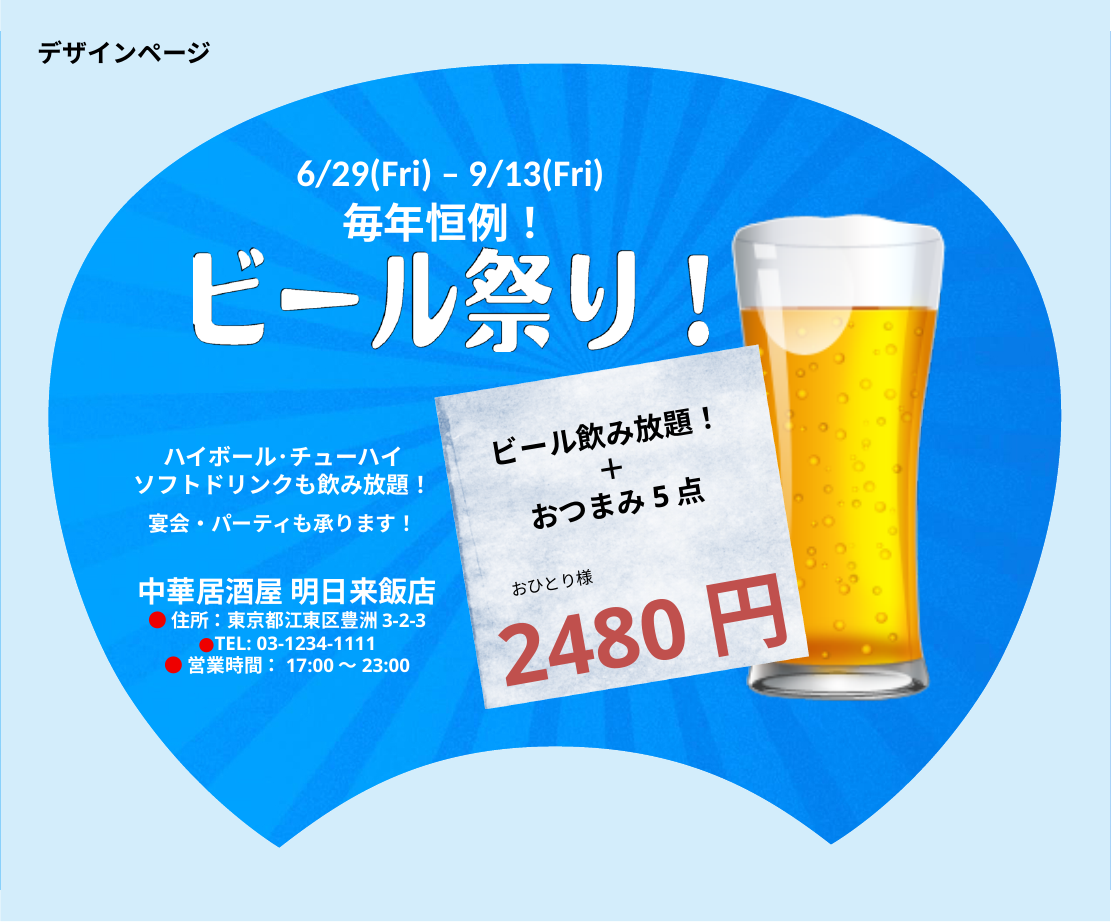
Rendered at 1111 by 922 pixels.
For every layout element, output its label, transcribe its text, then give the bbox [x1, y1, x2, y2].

text_box 宴会・パーティも承ります！ [134, 502, 433, 543]
text_box ●住所：東京都江東区豊洲3-2-3 ●TEL: 03-1234-1111 ●営業時間：17:00～23:00 [0, 601, 452, 685]
text_box ハイボール･チューハイ ソフトドリンクも飲み放題！ [118, 435, 448, 506]
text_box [457, 368, 816, 689]
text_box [279, 141, 622, 255]
picture [49, 64, 1092, 847]
text_box デザインページ [26, 32, 224, 74]
text_box 中華居酒屋 明日来飯店 [122, 566, 452, 601]
